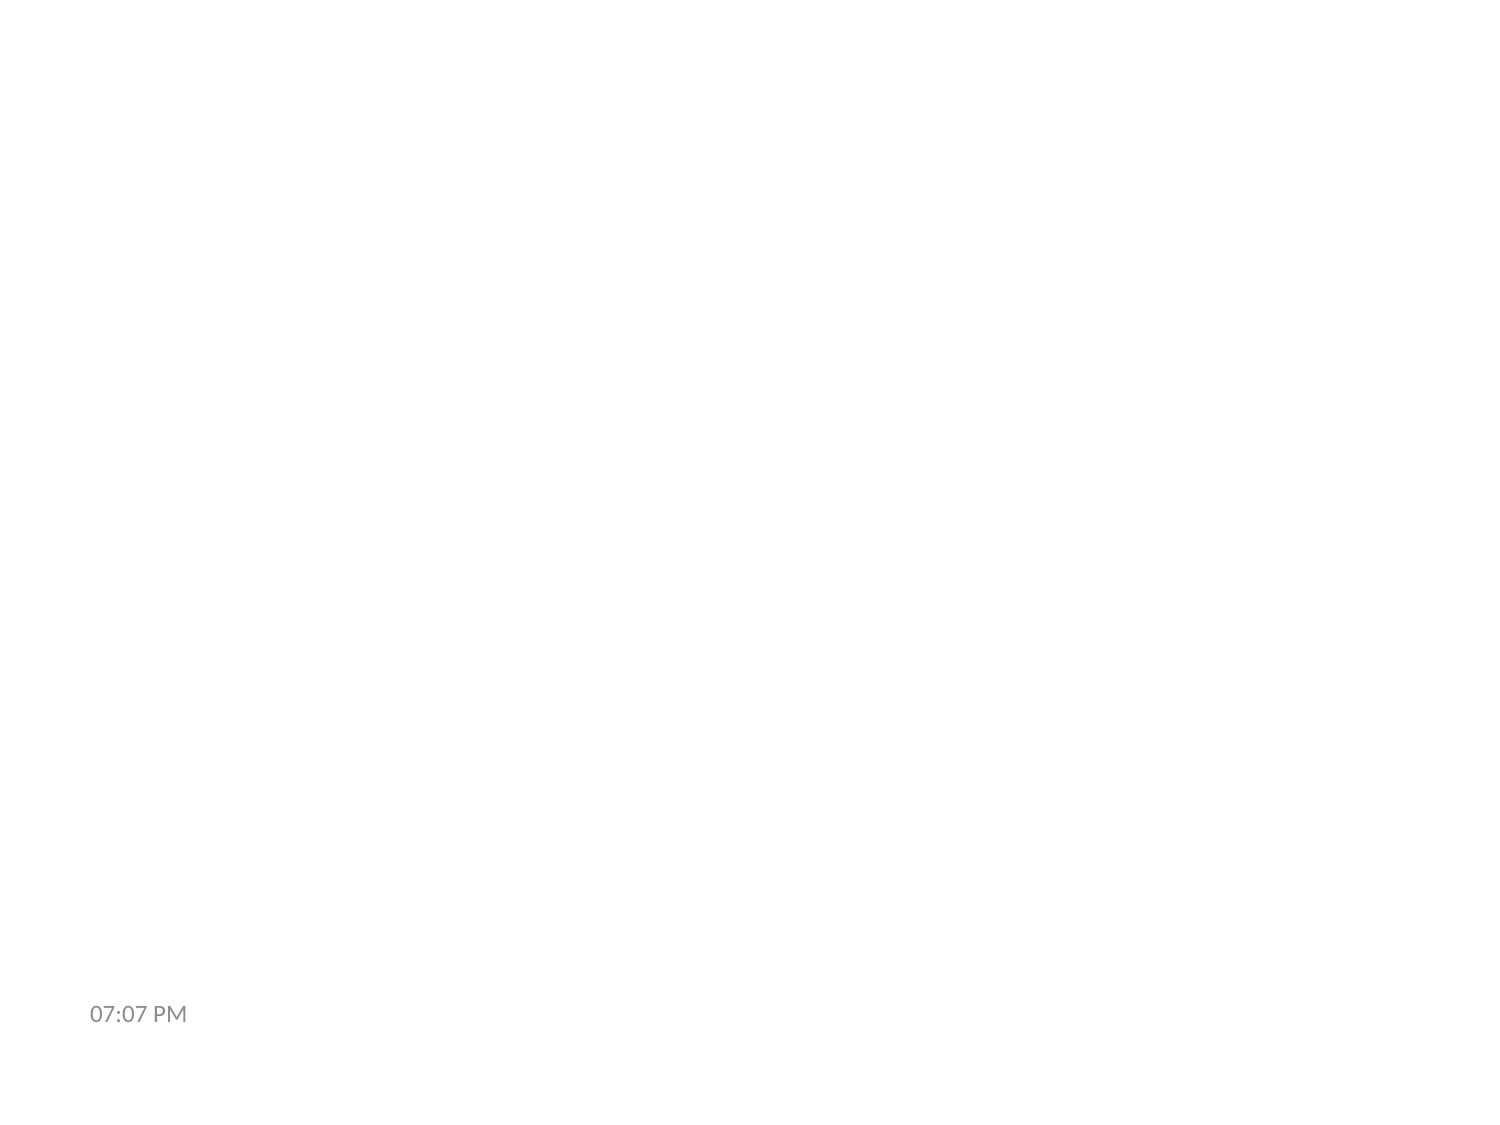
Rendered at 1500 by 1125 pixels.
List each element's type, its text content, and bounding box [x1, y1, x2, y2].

text_box 3:35 PM [75, 982, 425, 1043]
